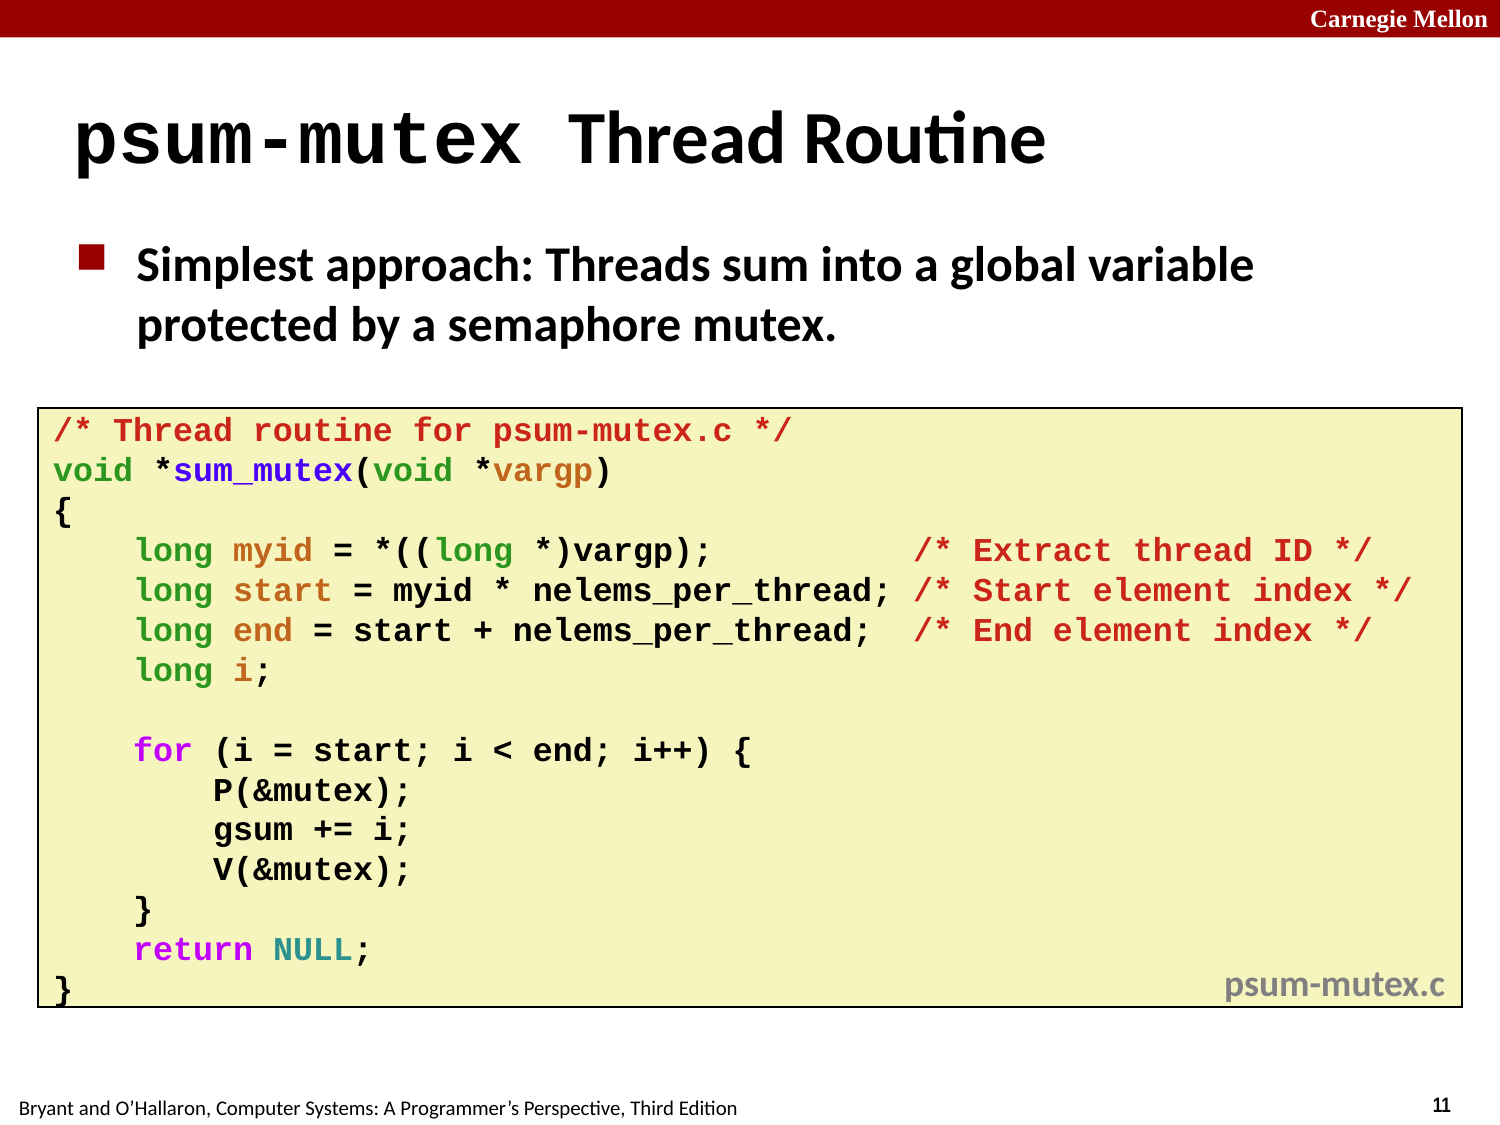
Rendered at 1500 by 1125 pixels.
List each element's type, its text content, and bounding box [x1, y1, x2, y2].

list Simplest approach: Threads sum into a global variable protected by a semaphore mutex. [64, 223, 1361, 408]
text_box /* Thread routine for psum-mutex.c */ void *sum_mutex(void *vargp) { long myid = *((long *)vargp); /* Extract thread ID */ long start = myid * nelems_per_thread; /* Start element index */ long end = start + nelems_per_thread; /* End element index */ long i; for (i = start; i < end; i++) { P(&mutex); gsum += i; V(&mutex); } return NULL; } [38, 408, 1463, 1008]
text_box psum-mutex.c [1209, 951, 1461, 1012]
title psum-mutex Thread Routine [58, 71, 1305, 197]
